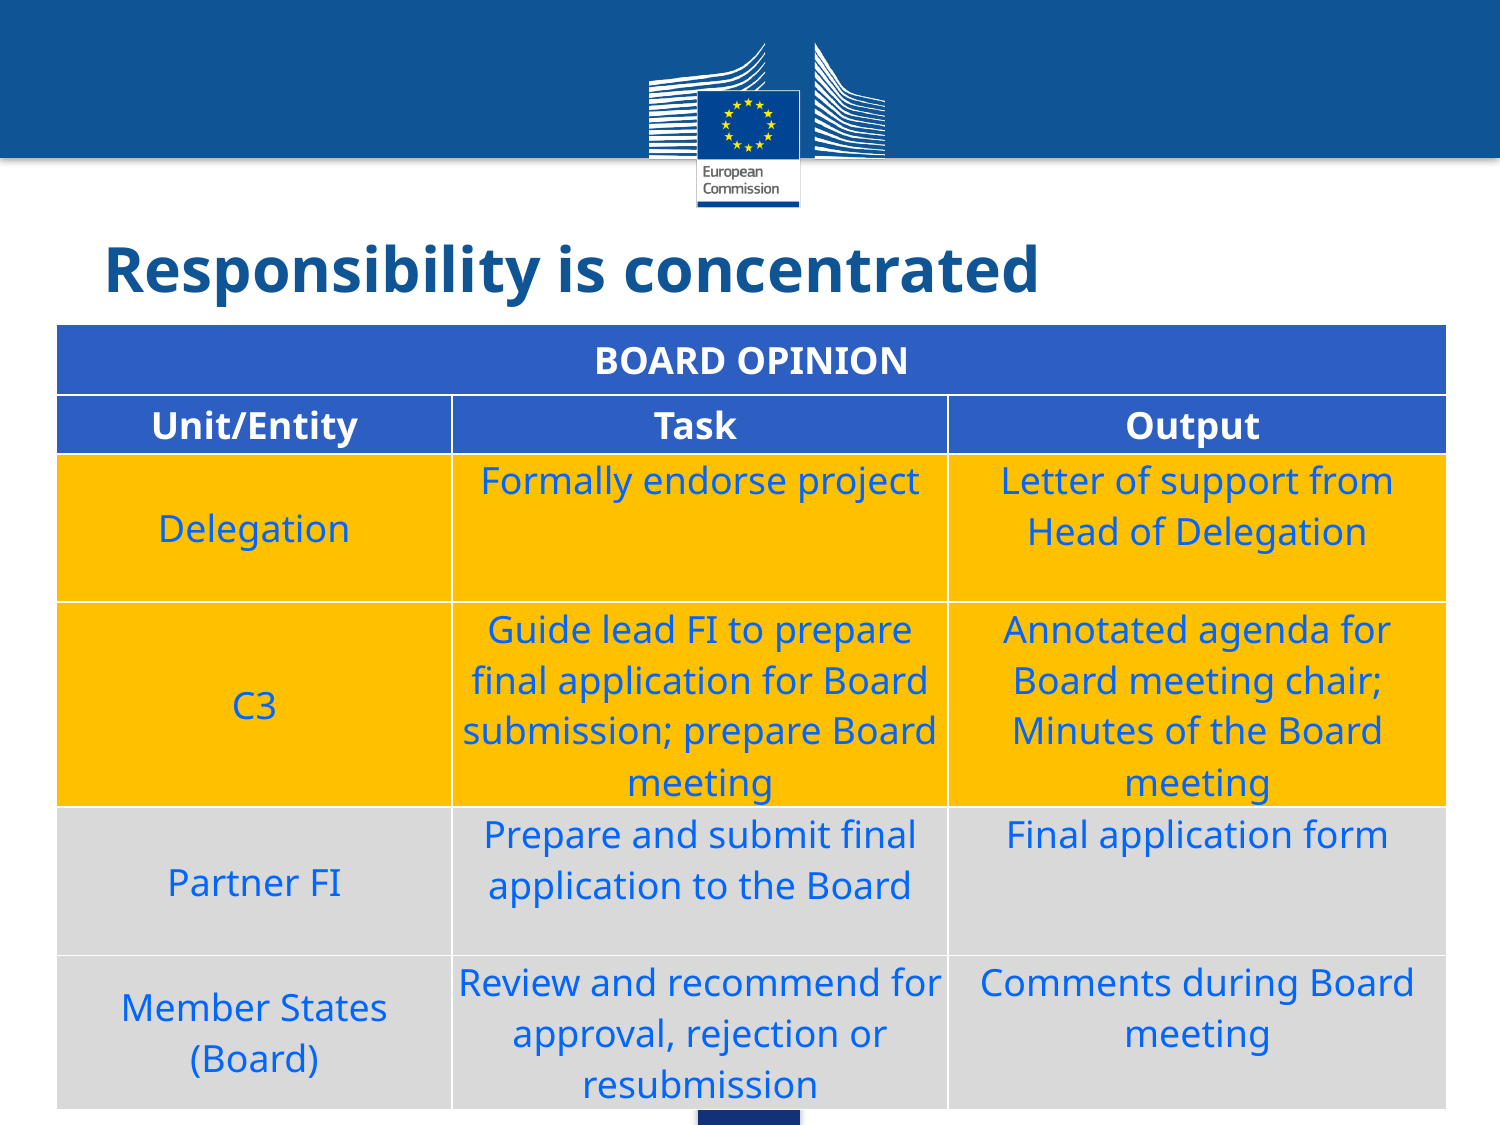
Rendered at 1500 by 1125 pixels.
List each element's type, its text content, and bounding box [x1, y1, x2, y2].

picture [649, 42, 885, 190]
table_cell Unit/Entity [57, 396, 451, 453]
table_cell Final application form [949, 808, 1446, 955]
table_cell Delegation [57, 455, 451, 601]
table_cell Annotated agenda for Board meeting chair; Minutes of the Board meeting [949, 603, 1446, 806]
table_cell Letter of support from Head of Delegation [949, 455, 1446, 601]
table_cell Comments during Board meeting [949, 956, 1446, 1109]
table_cell Prepare and submit final application to the Board [453, 808, 947, 955]
table_cell Task [453, 396, 947, 453]
title Responsibility is concentrated [29, 190, 1483, 345]
table_header BOARD OPINION [57, 325, 1446, 394]
table_cell Formally endorse project [453, 455, 947, 601]
table_cell Review and recommend for approval, rejection or resubmission [453, 956, 947, 1109]
table_cell C3 [57, 603, 451, 806]
table_cell Guide lead FI to prepare final application for Board submission; prepare Board meeting [453, 603, 947, 806]
table_cell Output [949, 396, 1446, 453]
table_cell Member States (Board) [57, 956, 451, 1109]
table_cell Partner FI [57, 808, 451, 955]
